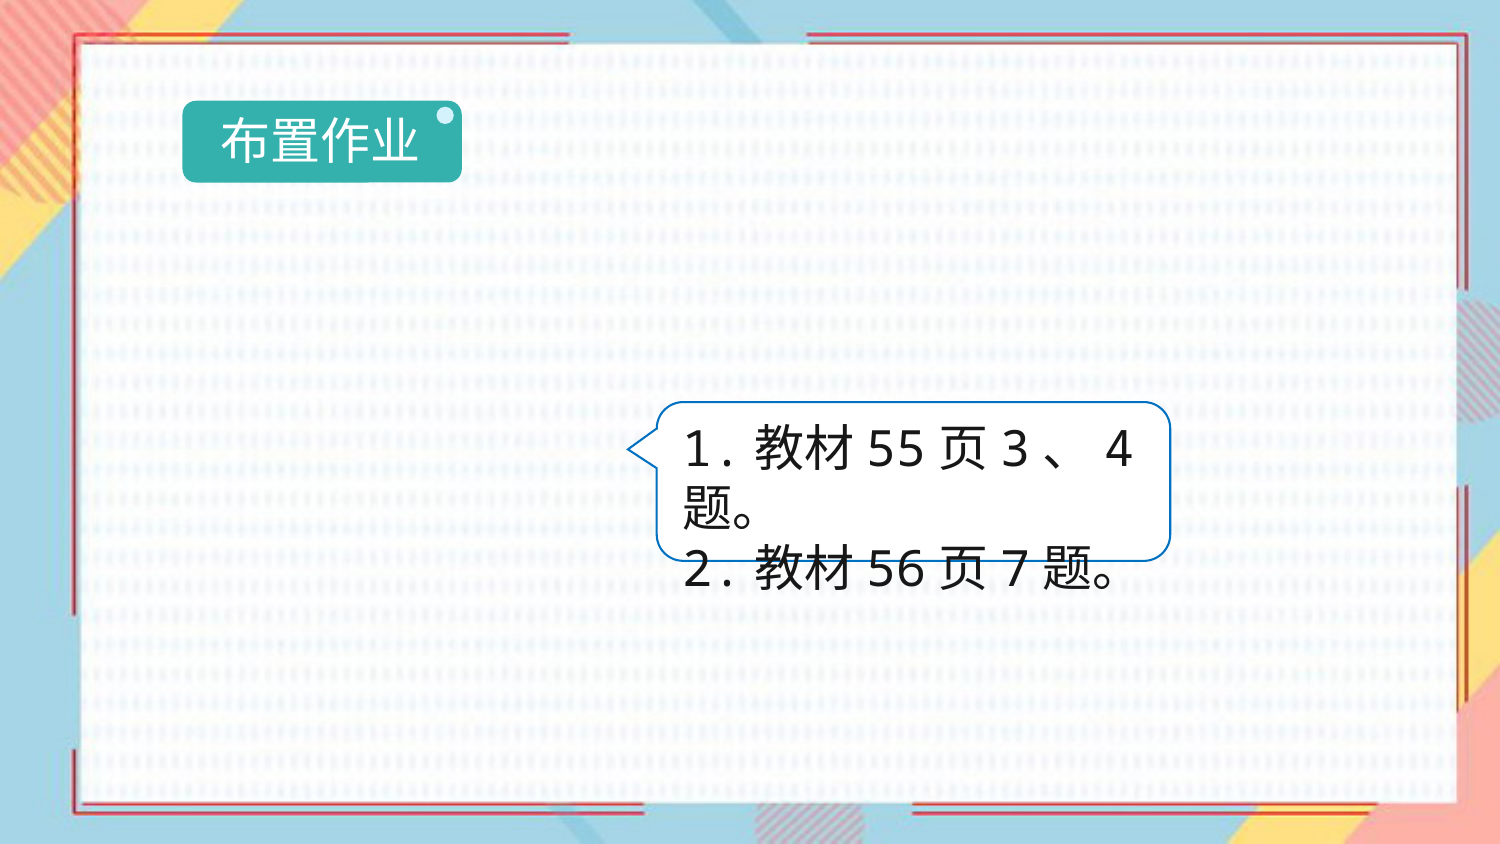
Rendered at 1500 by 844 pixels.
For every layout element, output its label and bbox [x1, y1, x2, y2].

text_box [182, 100, 462, 183]
picture [0, 0, 1500, 844]
text_box [656, 402, 1171, 561]
